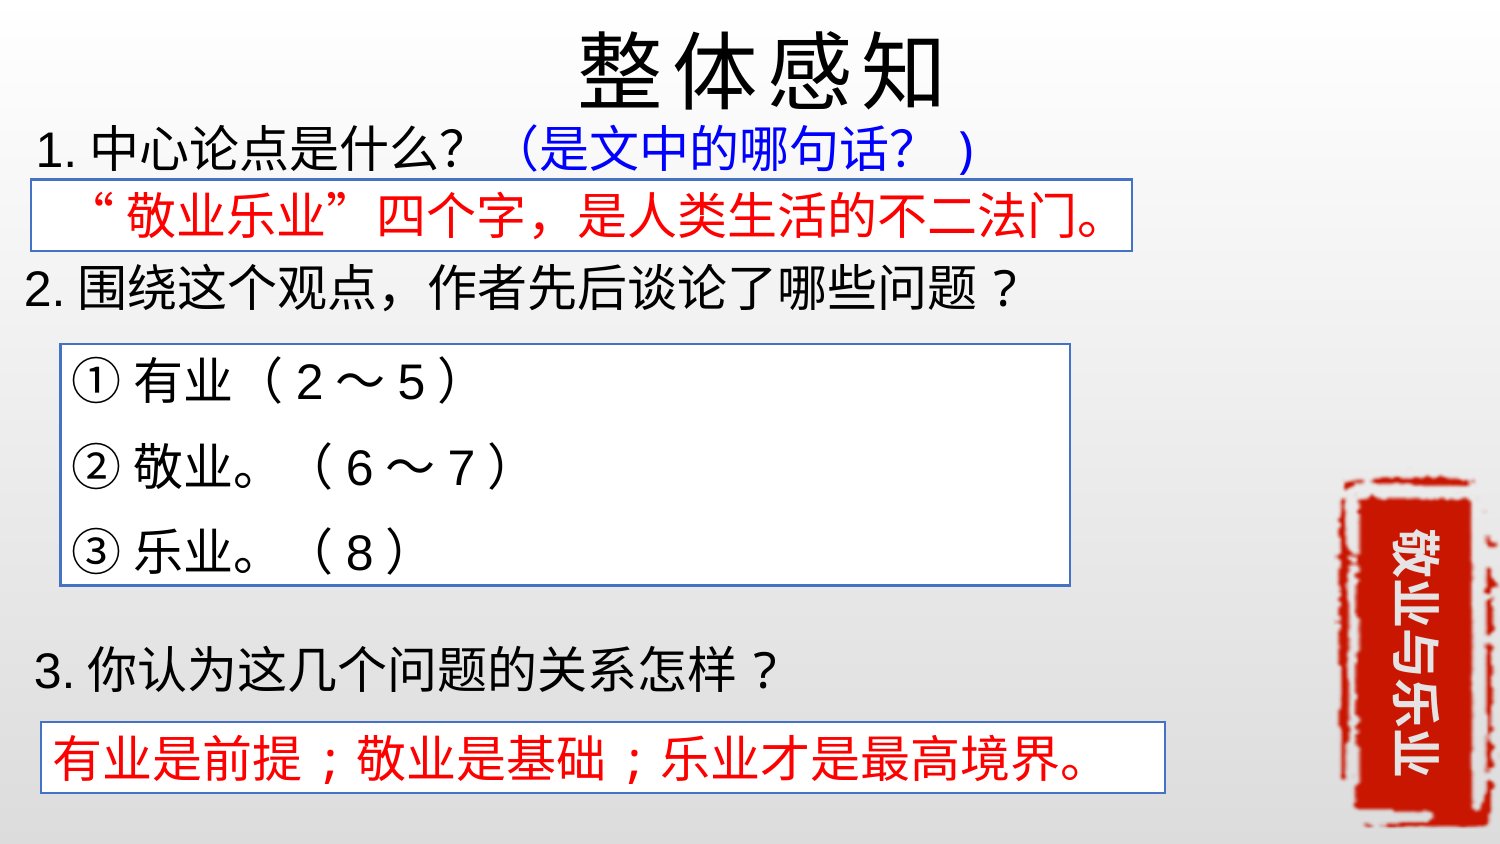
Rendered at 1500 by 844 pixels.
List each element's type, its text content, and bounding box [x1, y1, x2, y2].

text_box 3.你认为这几个问题的关系怎样? [22, 633, 1329, 705]
text_box 2.围绕这个观点，作者先后谈论了哪些问题? [12, 250, 1031, 322]
text_box 有业是前提;敬业是基础;乐业才是最高境界。 [40, 721, 1166, 794]
title 整体感知 [110, 13, 1405, 115]
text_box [1329, 463, 1500, 844]
text_box 1.中心论点是什么？（是文中的哪句话？) [24, 111, 1343, 184]
text_box ①有业（2～5） ②敬业。（6～7） ③乐业。（8） [59, 343, 1071, 587]
text_box “敬业乐业”四个字，是人类生活的不二法门。 [30, 178, 1133, 252]
